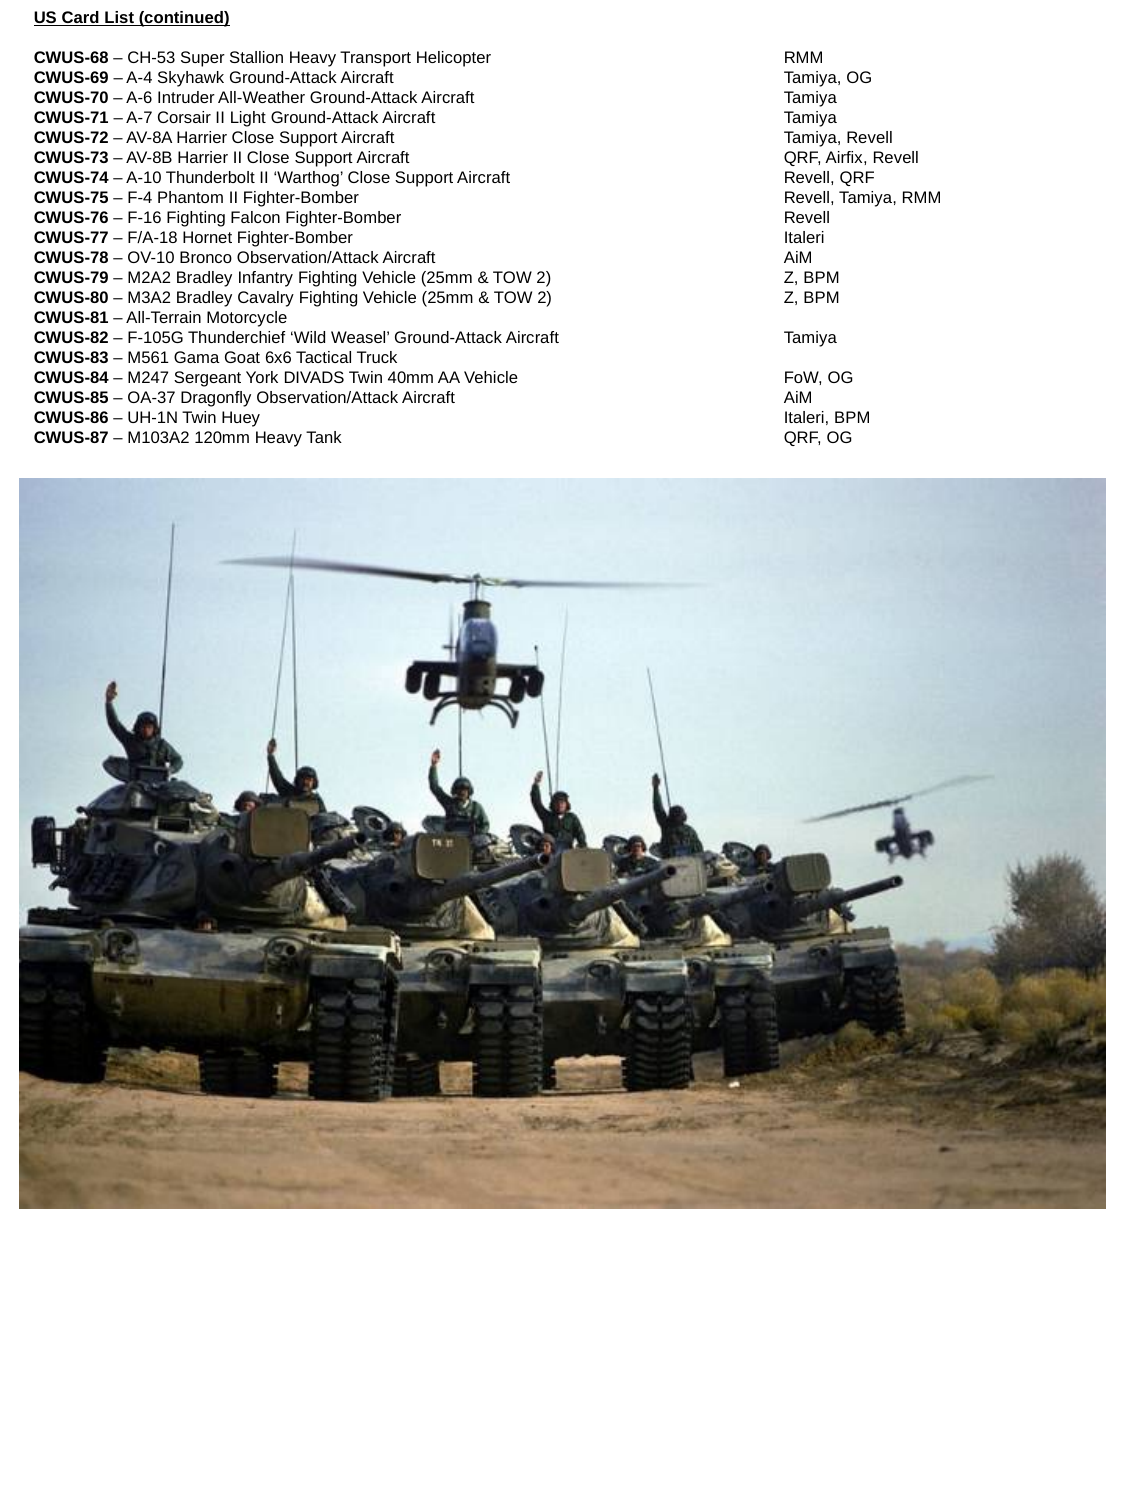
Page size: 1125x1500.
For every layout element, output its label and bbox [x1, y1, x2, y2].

picture [18, 478, 1106, 1209]
text_box [18, 0, 1106, 454]
